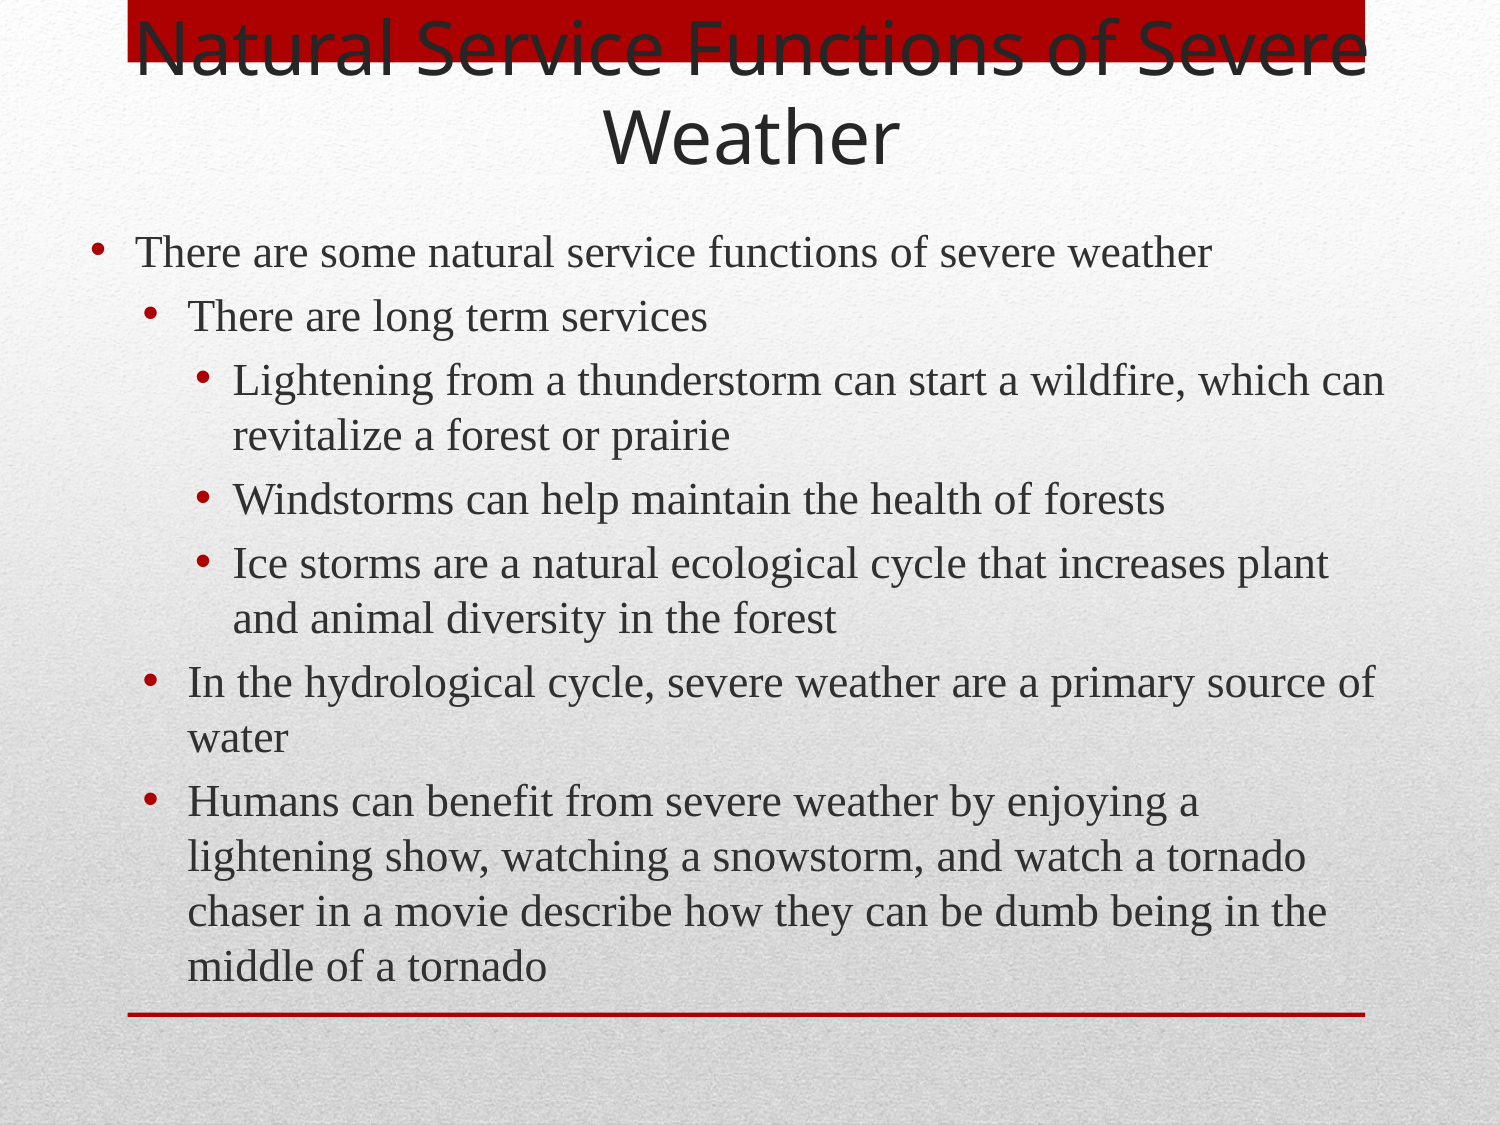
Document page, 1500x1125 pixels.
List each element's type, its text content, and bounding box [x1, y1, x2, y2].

title Natural Service Functions of Severe Weather [8, 62, 1496, 188]
list There are some natural service functions of severe weather There are long term services Lightening from a thunderstorm can start a wildfire, which can revitalize a forest or prairie Windstorms can help maintain the health of forests Ice storms are a natural ecological cycle that increases plant and animal diversity in the forest In the hydrological cycle, severe weather are a primary source of water Humans can benefit from severe weather by enjoying a lightening show, watching a snowstorm, and watch a tornado chaser in a movie describe how they can be dumb being in the middle of a tornado [75, 200, 1413, 1013]
